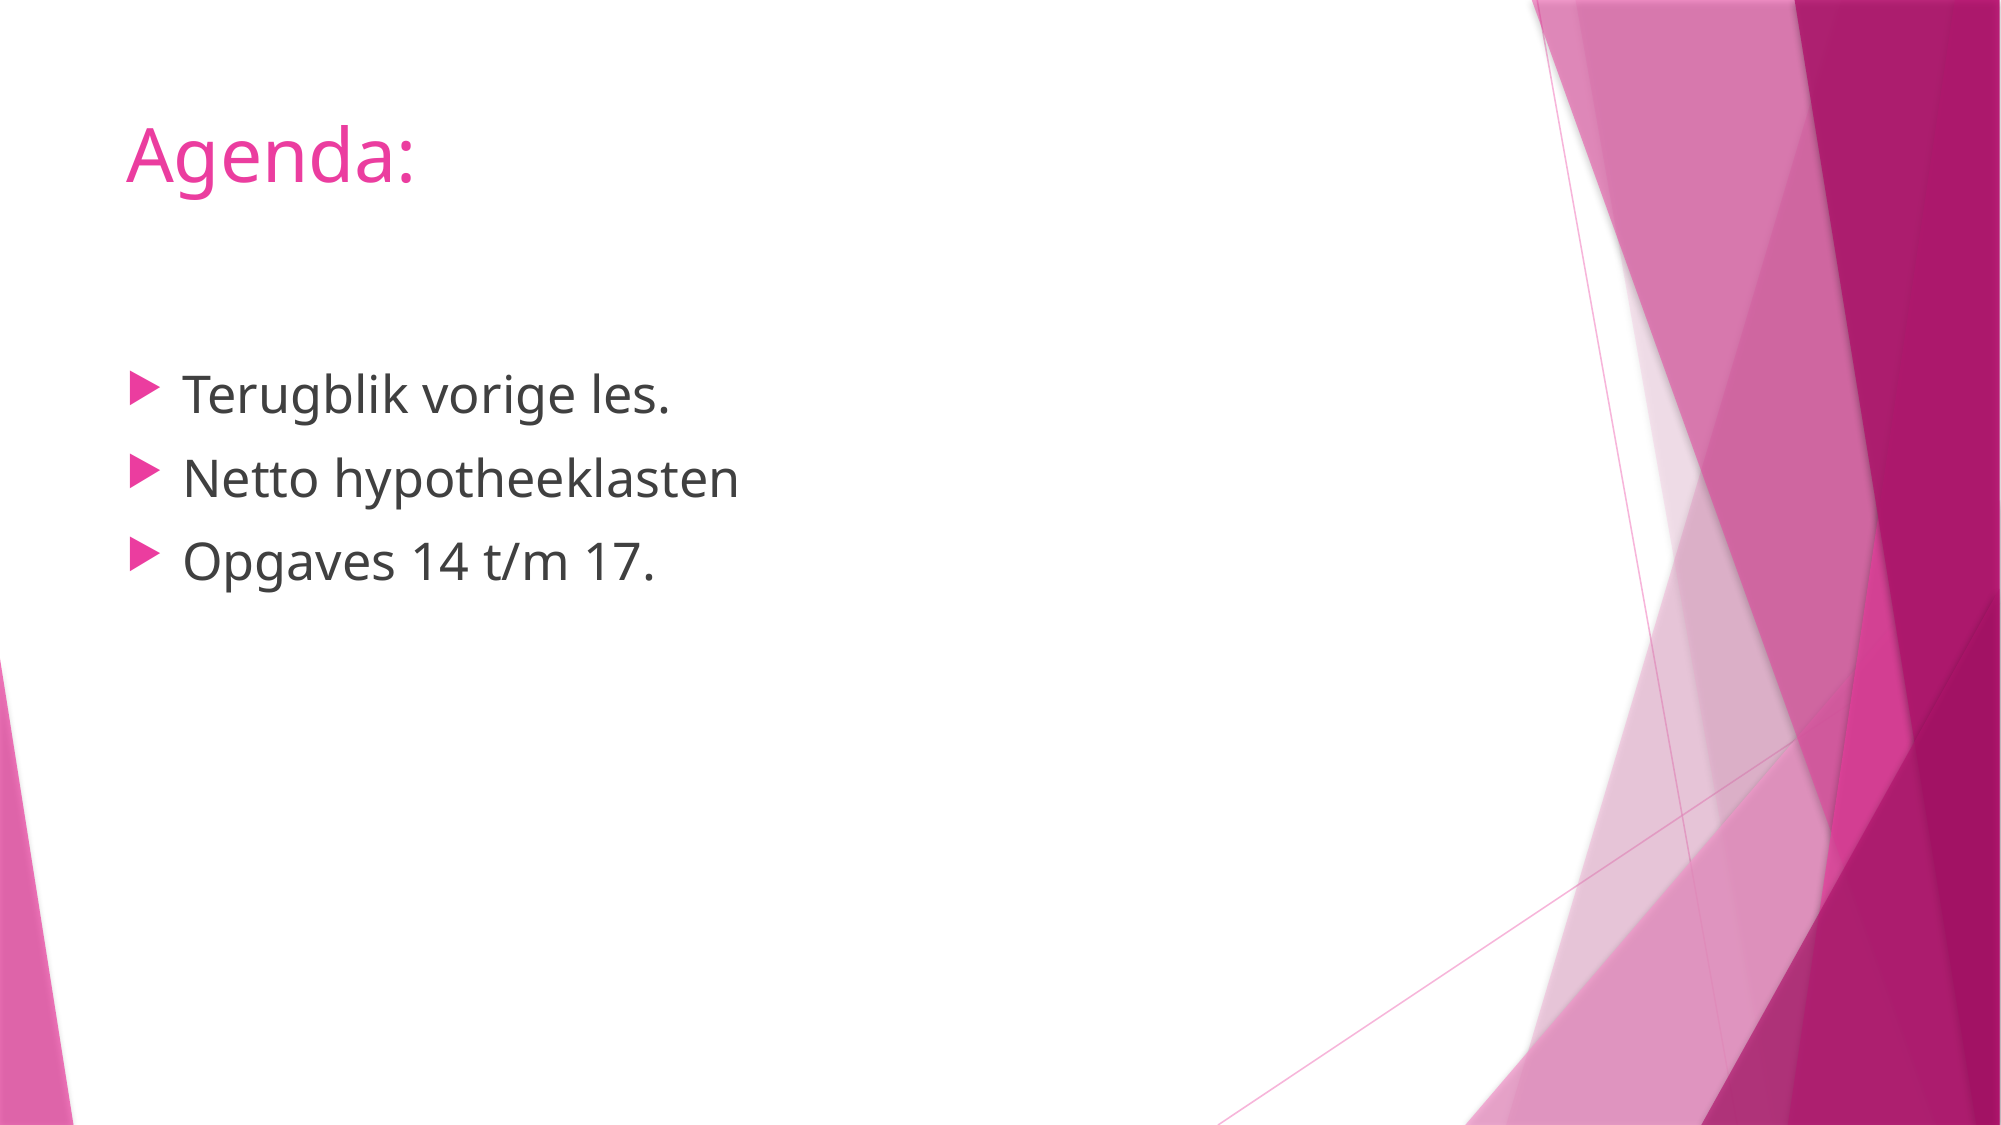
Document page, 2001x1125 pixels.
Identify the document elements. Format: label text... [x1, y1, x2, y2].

title Agenda: [111, 99, 1522, 317]
list Terugblik vorige les. Netto hypotheeklasten Opgaves 14 t/m 17. [111, 354, 1522, 992]
